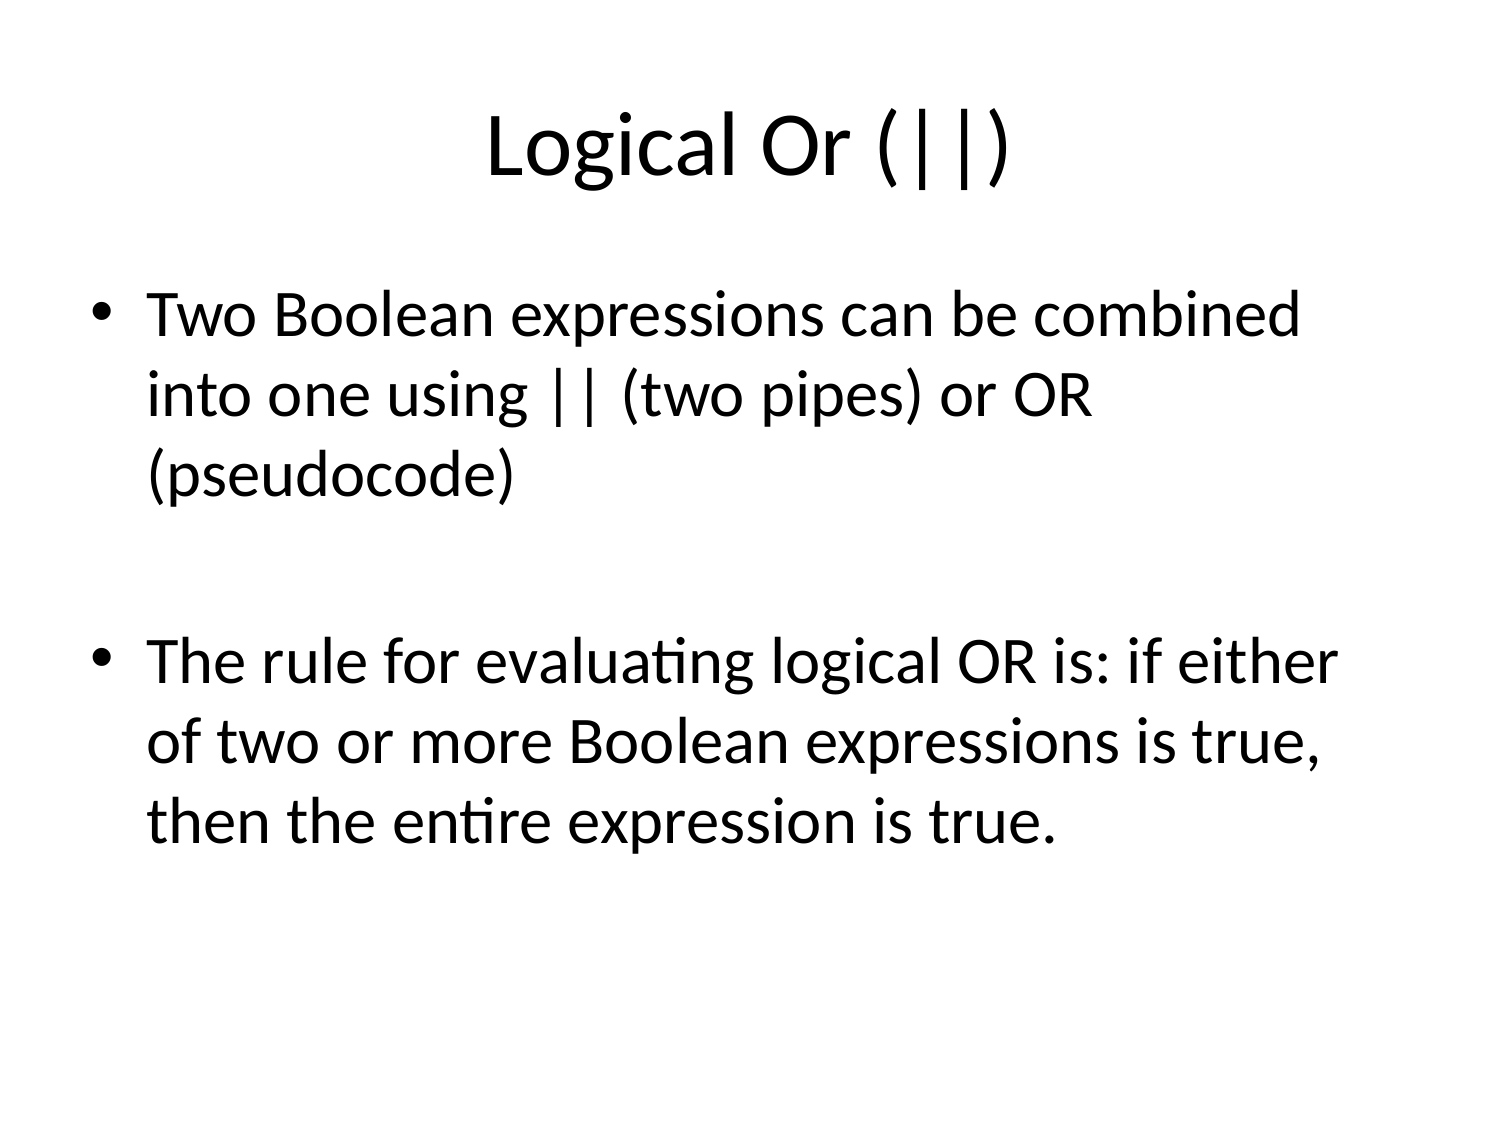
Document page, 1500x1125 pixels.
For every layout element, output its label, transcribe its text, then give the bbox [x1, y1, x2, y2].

list Two Boolean expressions can be combined into one using || (two pipes) or OR (pseudocode) The rule for evaluating logical OR is: if either of two or more Boolean expressions is true, then the entire expression is true. [75, 262, 1425, 1005]
title Logical Or (||) [75, 45, 1425, 233]
